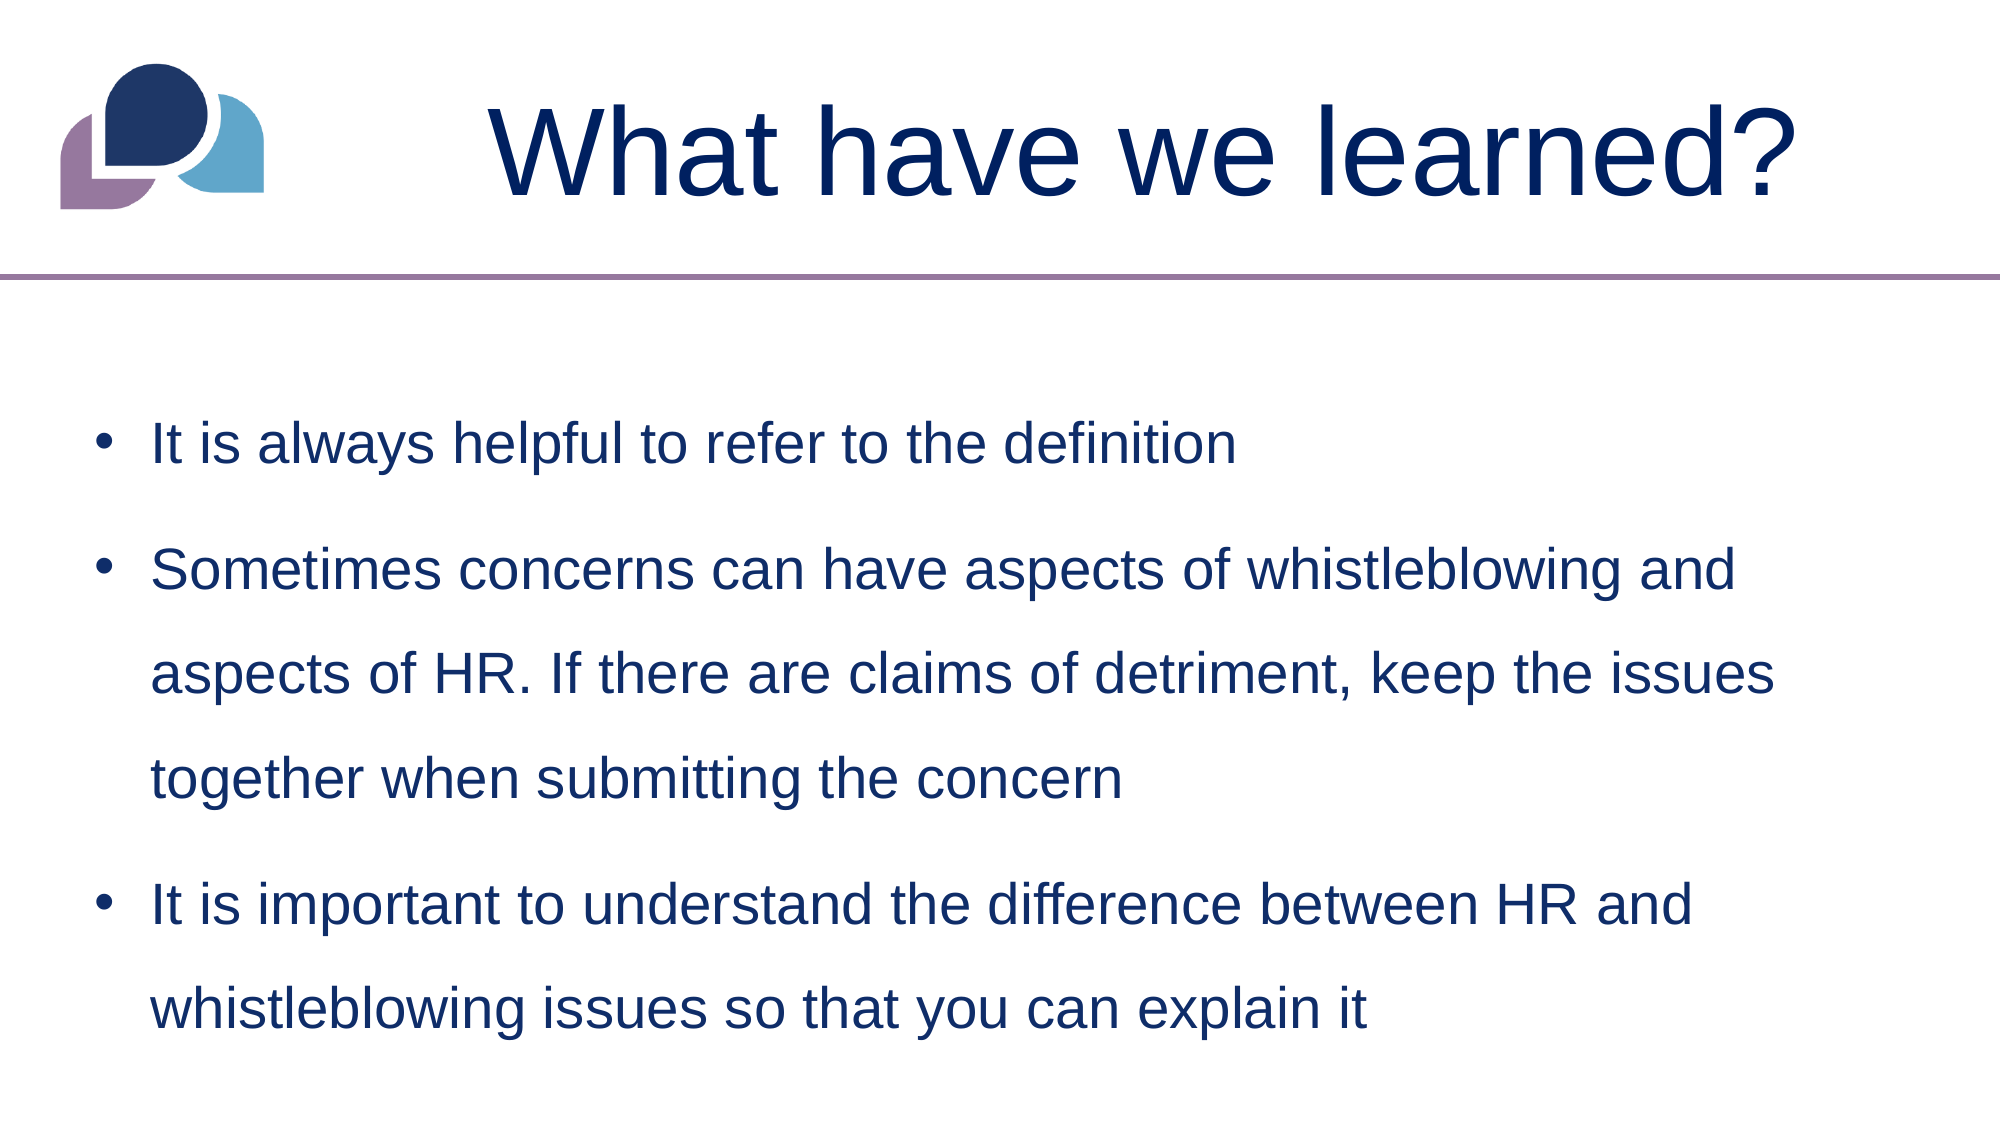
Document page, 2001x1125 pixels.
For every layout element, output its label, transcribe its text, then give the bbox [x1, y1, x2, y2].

picture [58, 54, 268, 222]
subtitle It is always helpful to refer to the definition Sometimes concerns can have aspects of whistleblowing and aspects of HR. If there are claims of detriment, keep the issues together when submitting the concern It is important to understand the difference between HR and whistleblowing issues so that you can explain it [79, 281, 1928, 1092]
title What have we learned? [472, 45, 1973, 231]
